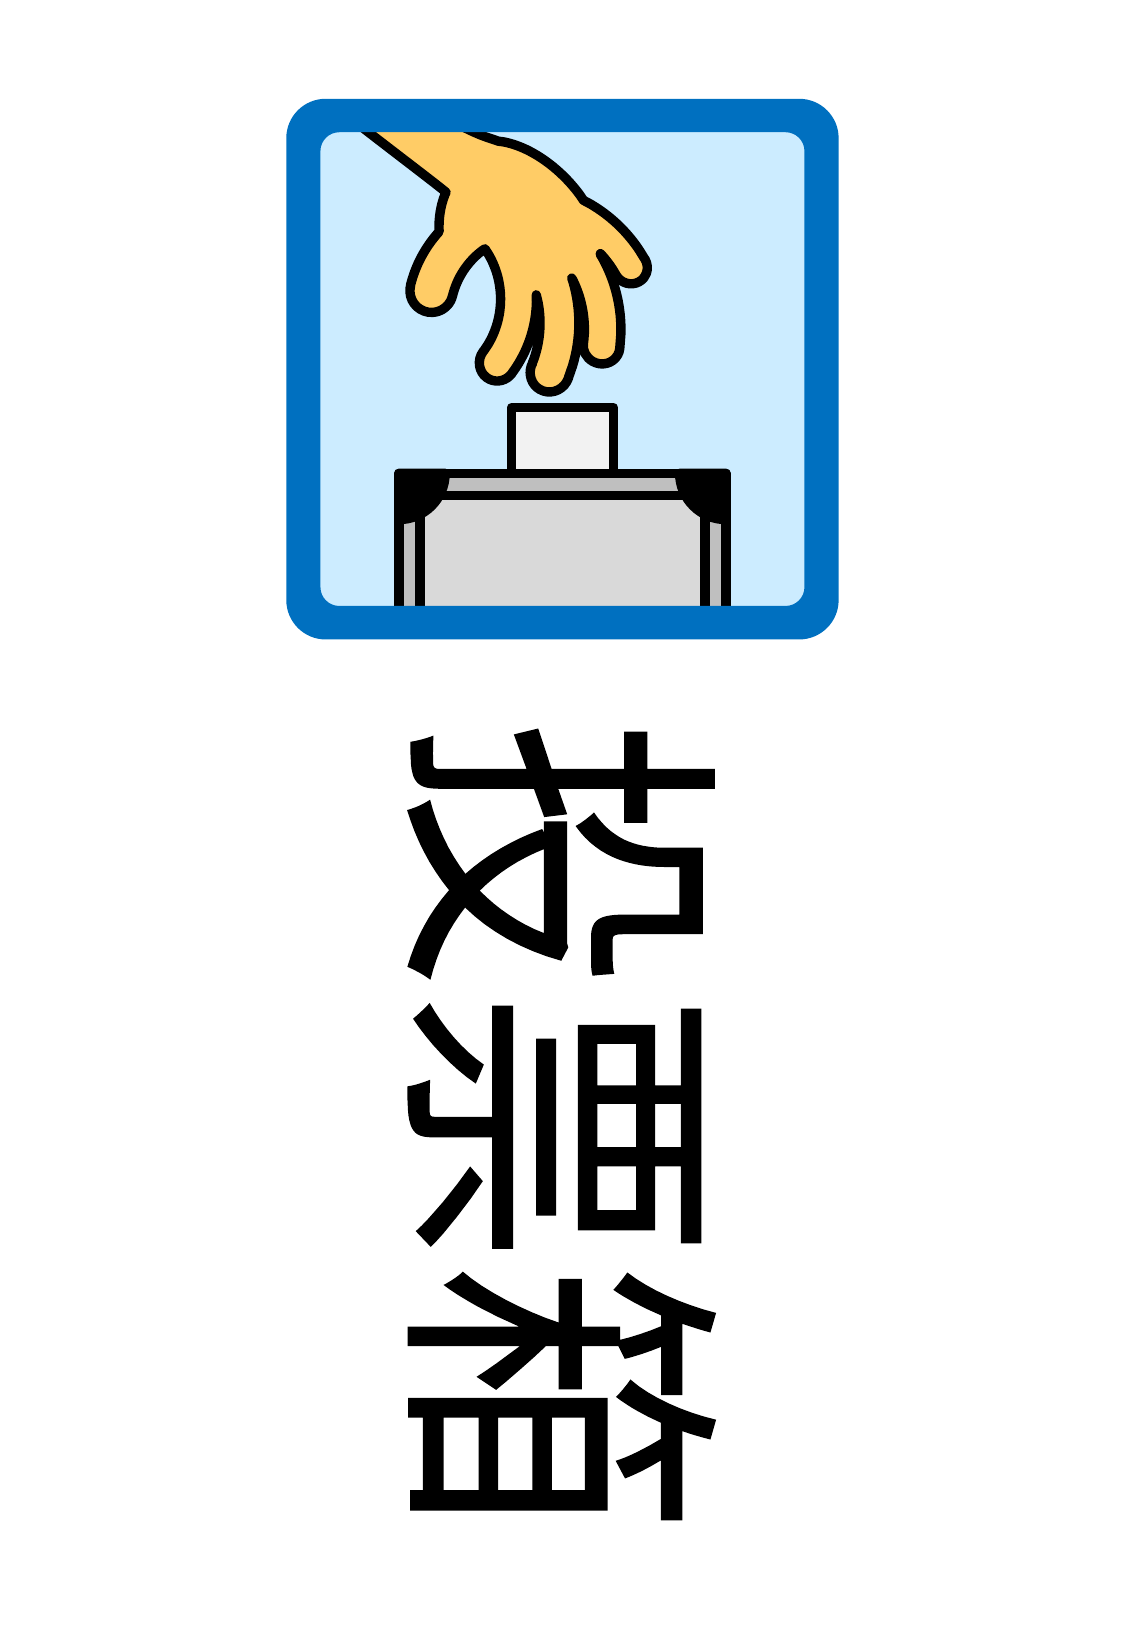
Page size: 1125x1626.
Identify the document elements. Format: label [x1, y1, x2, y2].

text_box [286, 98, 839, 640]
